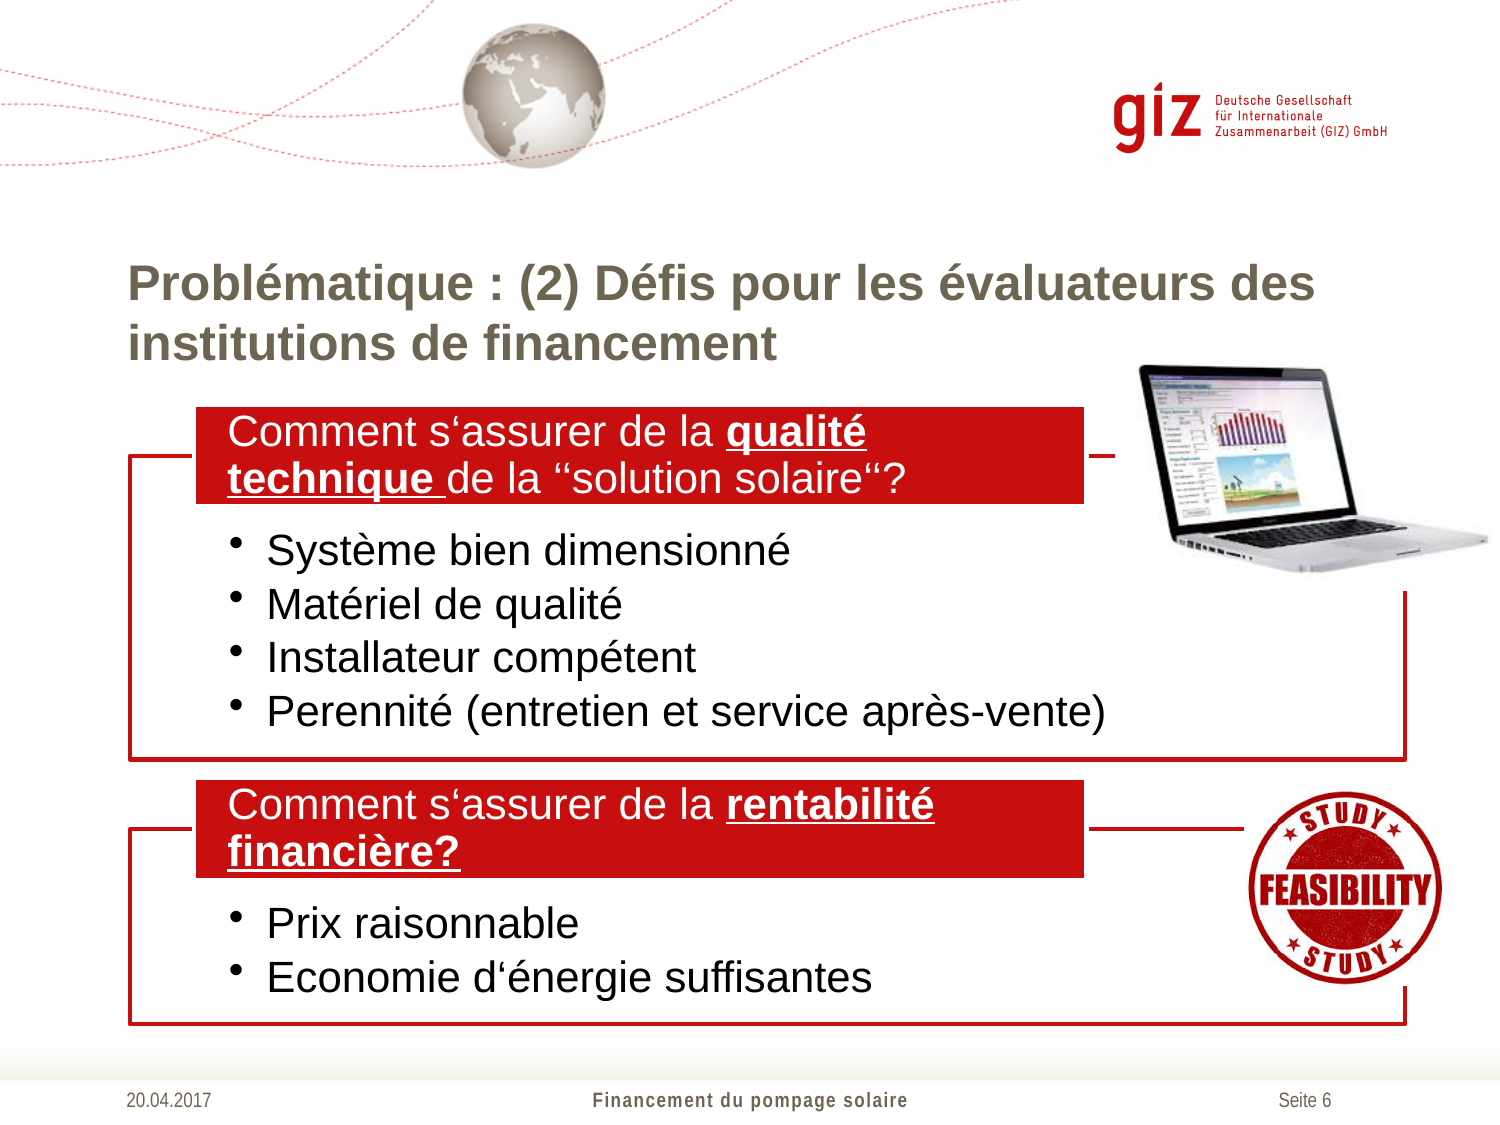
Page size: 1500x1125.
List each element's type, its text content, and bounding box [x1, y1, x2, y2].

picture [1115, 353, 1500, 591]
title Problématique : (2) Défis pour les évaluateurs des institutions de financement [111, 243, 1389, 345]
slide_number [111, 1079, 325, 1121]
picture [0, 791, 1500, 1081]
picture [0, 0, 1063, 192]
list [129, 401, 1406, 1028]
footer Financement du pompage solaire [469, 1079, 1031, 1121]
picture [1085, 49, 1432, 194]
